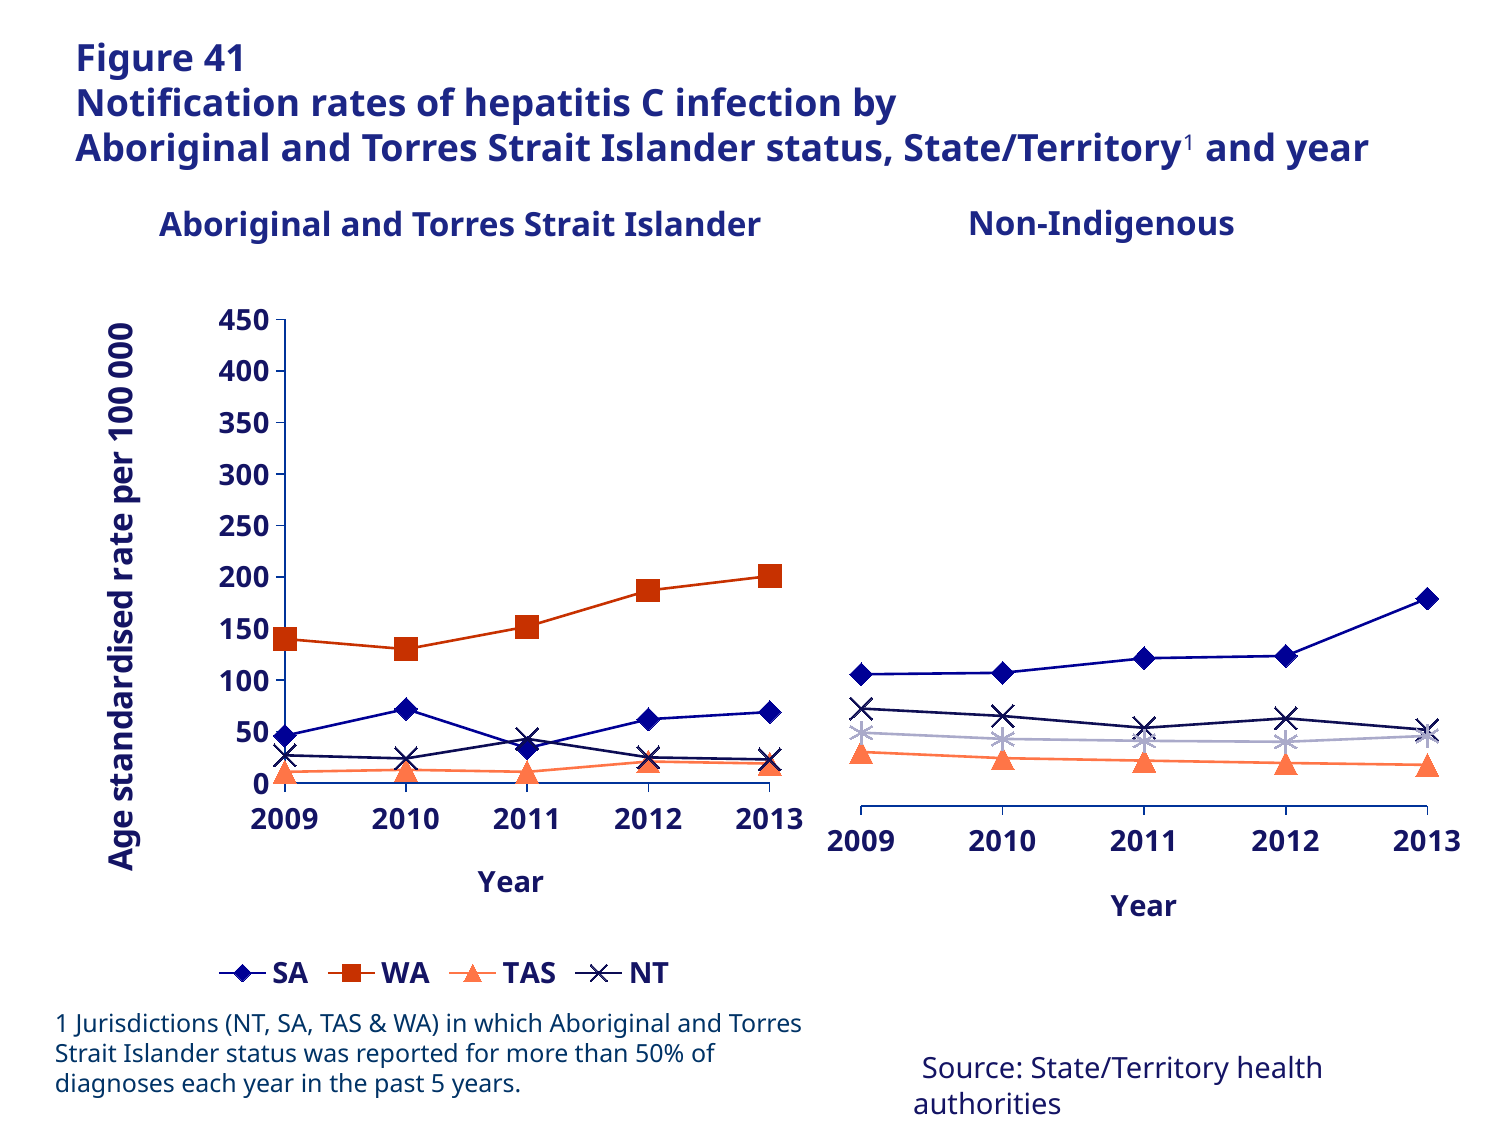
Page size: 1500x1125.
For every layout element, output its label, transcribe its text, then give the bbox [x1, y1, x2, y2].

chart [68, 282, 1473, 1035]
text_box Source: State/Territory health authorities [898, 1043, 1459, 1125]
title Figure 41 Notification rates of hepatitis C infection by Aboriginal and Torres Strait Islander status, State/Territory1 and year [60, 26, 1472, 183]
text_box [144, 194, 1289, 252]
text_box 1 Jurisdictions (NT, SA, TAS & WA) in which Aboriginal and Torres Strait Islander status was reported for more than 50% of diagnoses each year in the past 5 years. [40, 1000, 823, 1105]
